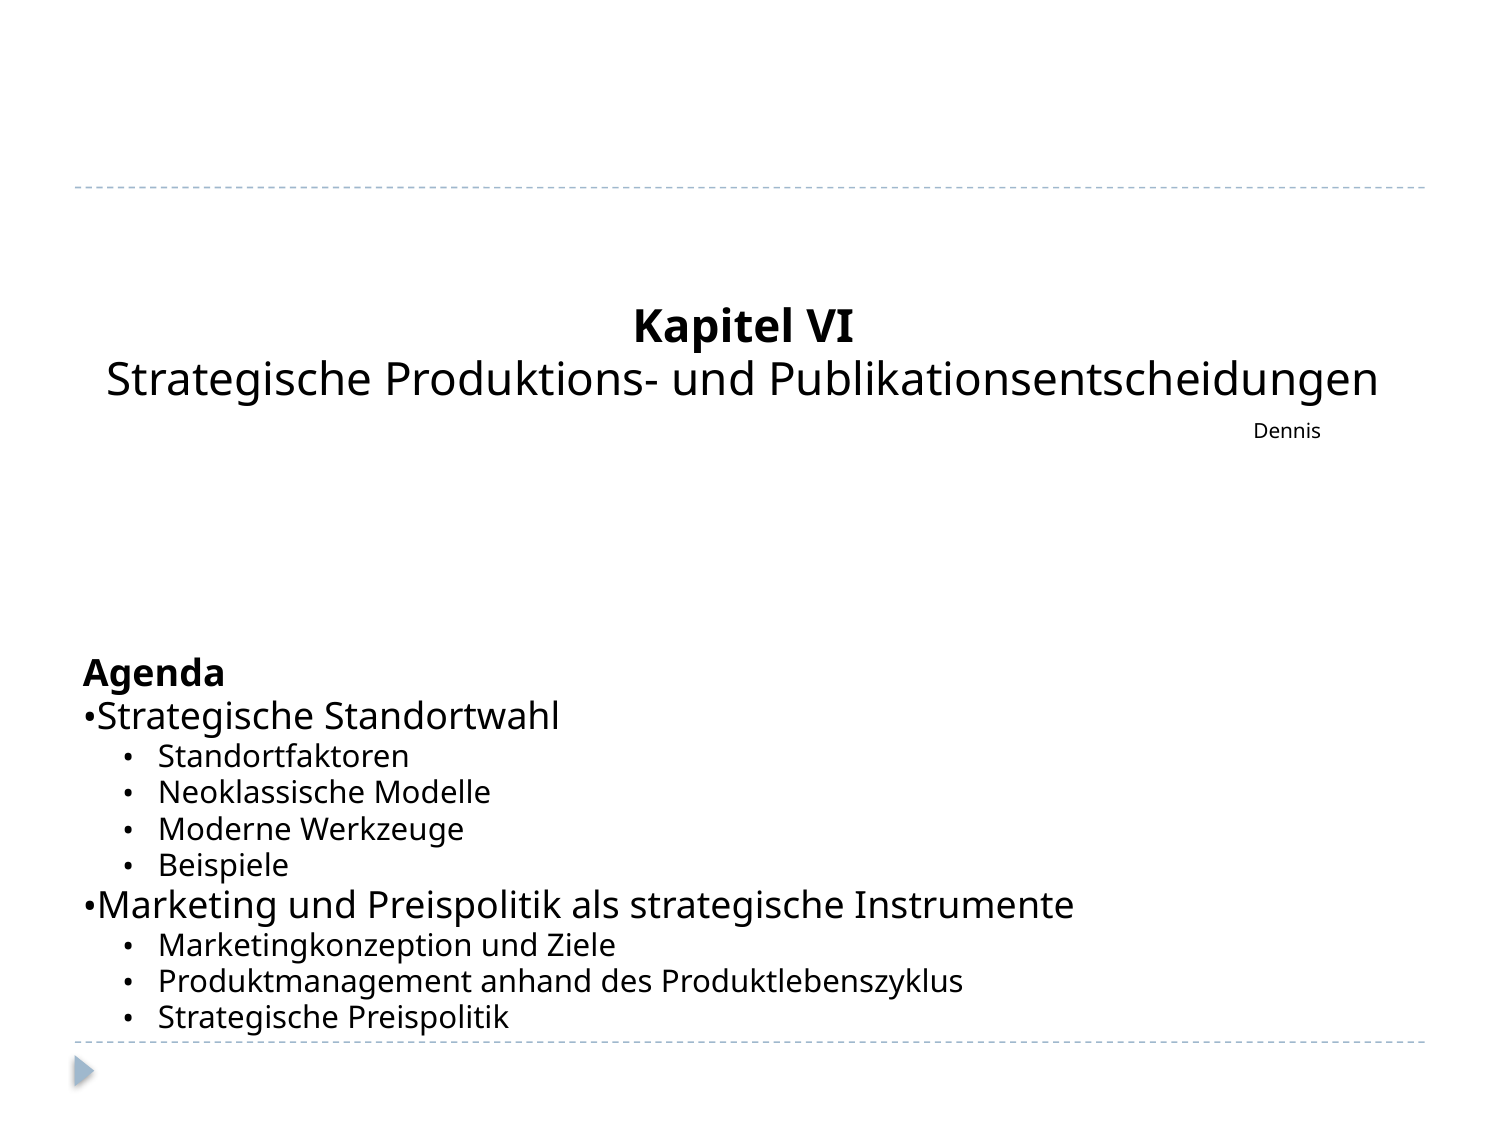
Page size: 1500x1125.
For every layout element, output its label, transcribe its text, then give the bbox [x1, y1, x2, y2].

text_box Kapitel VI Strategische Produktions- und Publikationsentscheidungen [78, 291, 1409, 467]
text_box Dennis [1238, 410, 1336, 450]
text_box Agenda Strategische Standortwahl Standortfaktoren Neoklassische Modelle Moderne Werkzeuge Beispiele Marketing und Preispolitik als strategische Instrumente Marketingkonzeption und Ziele Produktmanagement anhand des Produktlebenszyklus Strategische Preispolitik [68, 643, 1455, 1043]
